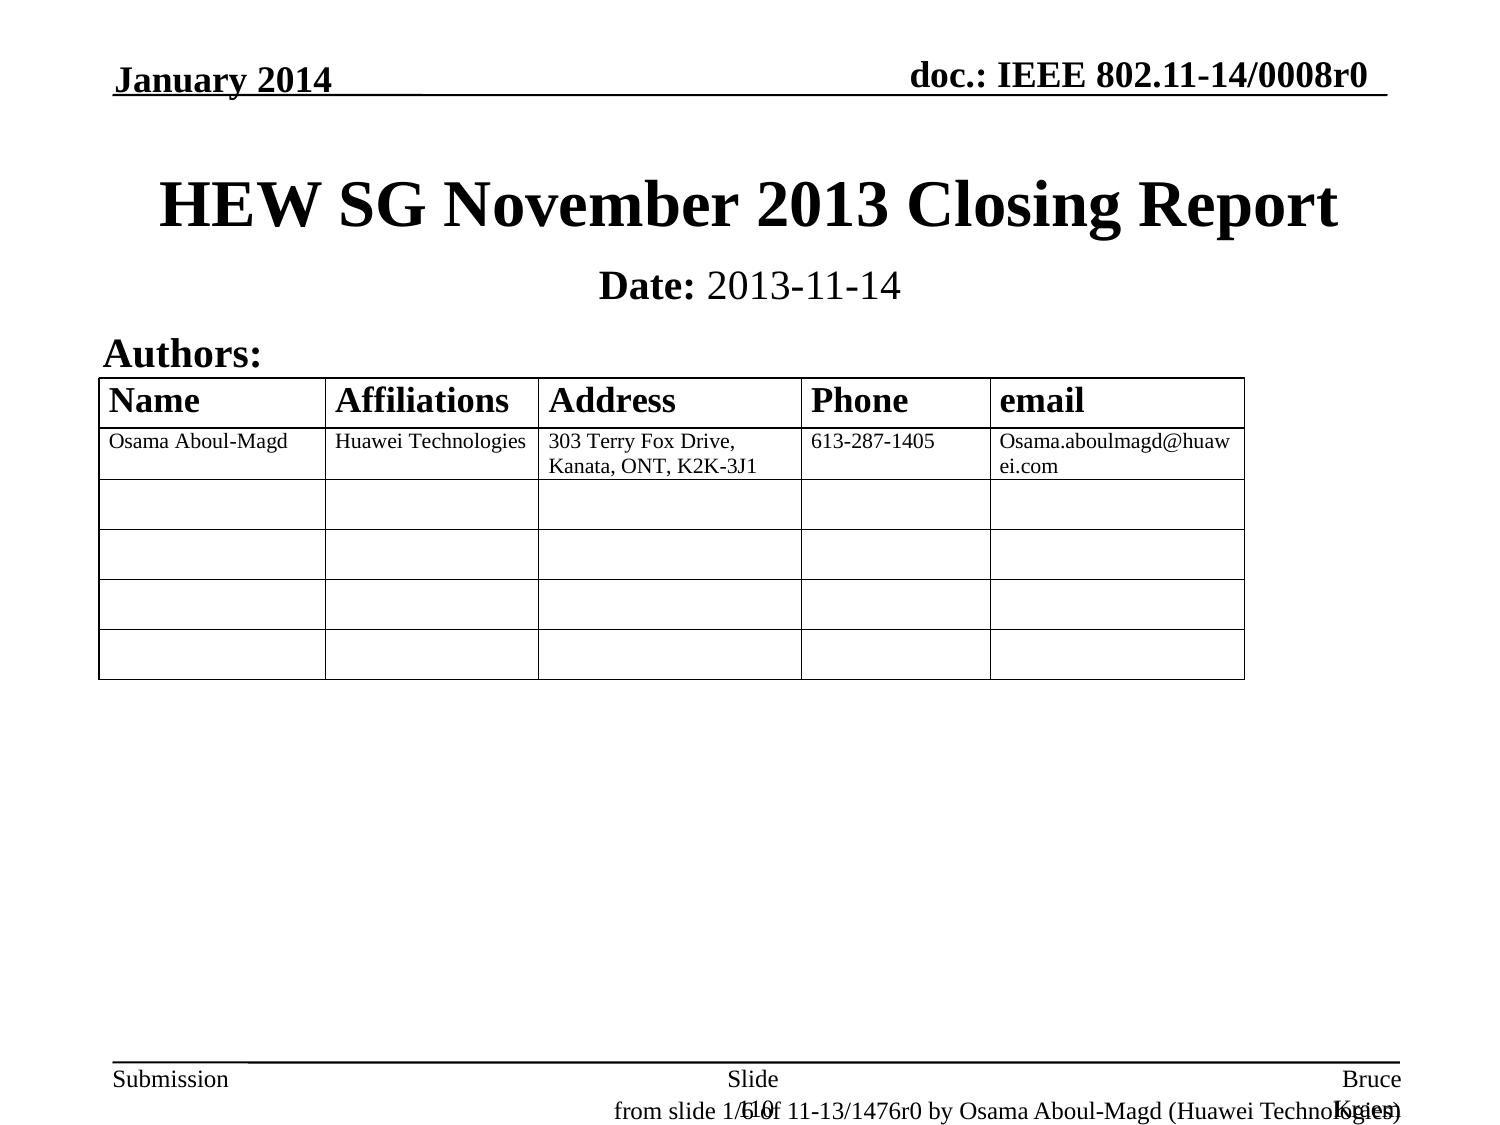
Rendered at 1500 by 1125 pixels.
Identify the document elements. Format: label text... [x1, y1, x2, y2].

text_box Authors: [87, 318, 325, 376]
slide_number Slide 110 [712, 1062, 800, 1087]
footer Bruce Kraemer, Marvell [1325, 1062, 1402, 1087]
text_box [85, 377, 1322, 753]
title HEW SG November 2013 Closing Report [112, 112, 1388, 249]
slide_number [114, 54, 374, 100]
text_box from slide 1/6 of 11-13/1476r0 by Osama Aboul-Magd (Huawei Technologies) [343, 1087, 1417, 1125]
list Date: 2013-11-14 [112, 249, 1388, 313]
